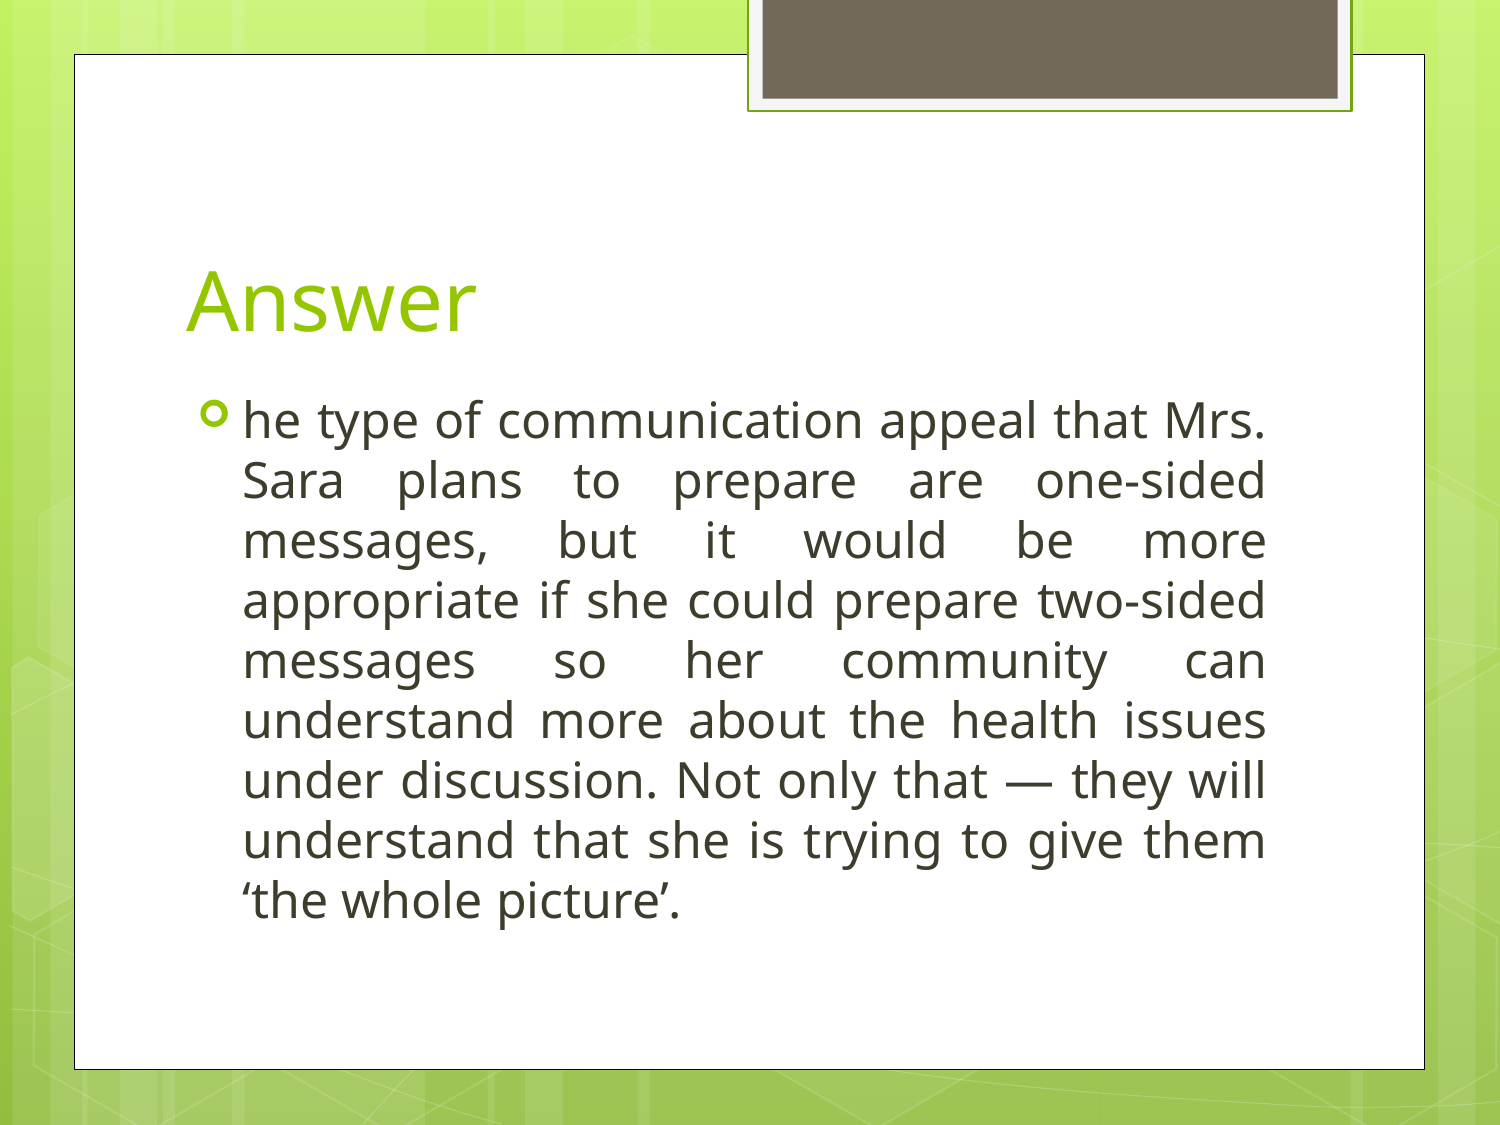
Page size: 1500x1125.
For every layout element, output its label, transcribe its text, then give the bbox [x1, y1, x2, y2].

list he type of communication appeal that Mrs. Sara plans to prepare are one-sided messages, but it would be more appropriate if she could prepare two-sided messages so her community can understand more about the health issues under discussion. Not only that — they will understand that she is trying to give them ‘the whole picture’. [171, 381, 1283, 957]
title Answer [171, 168, 1324, 357]
